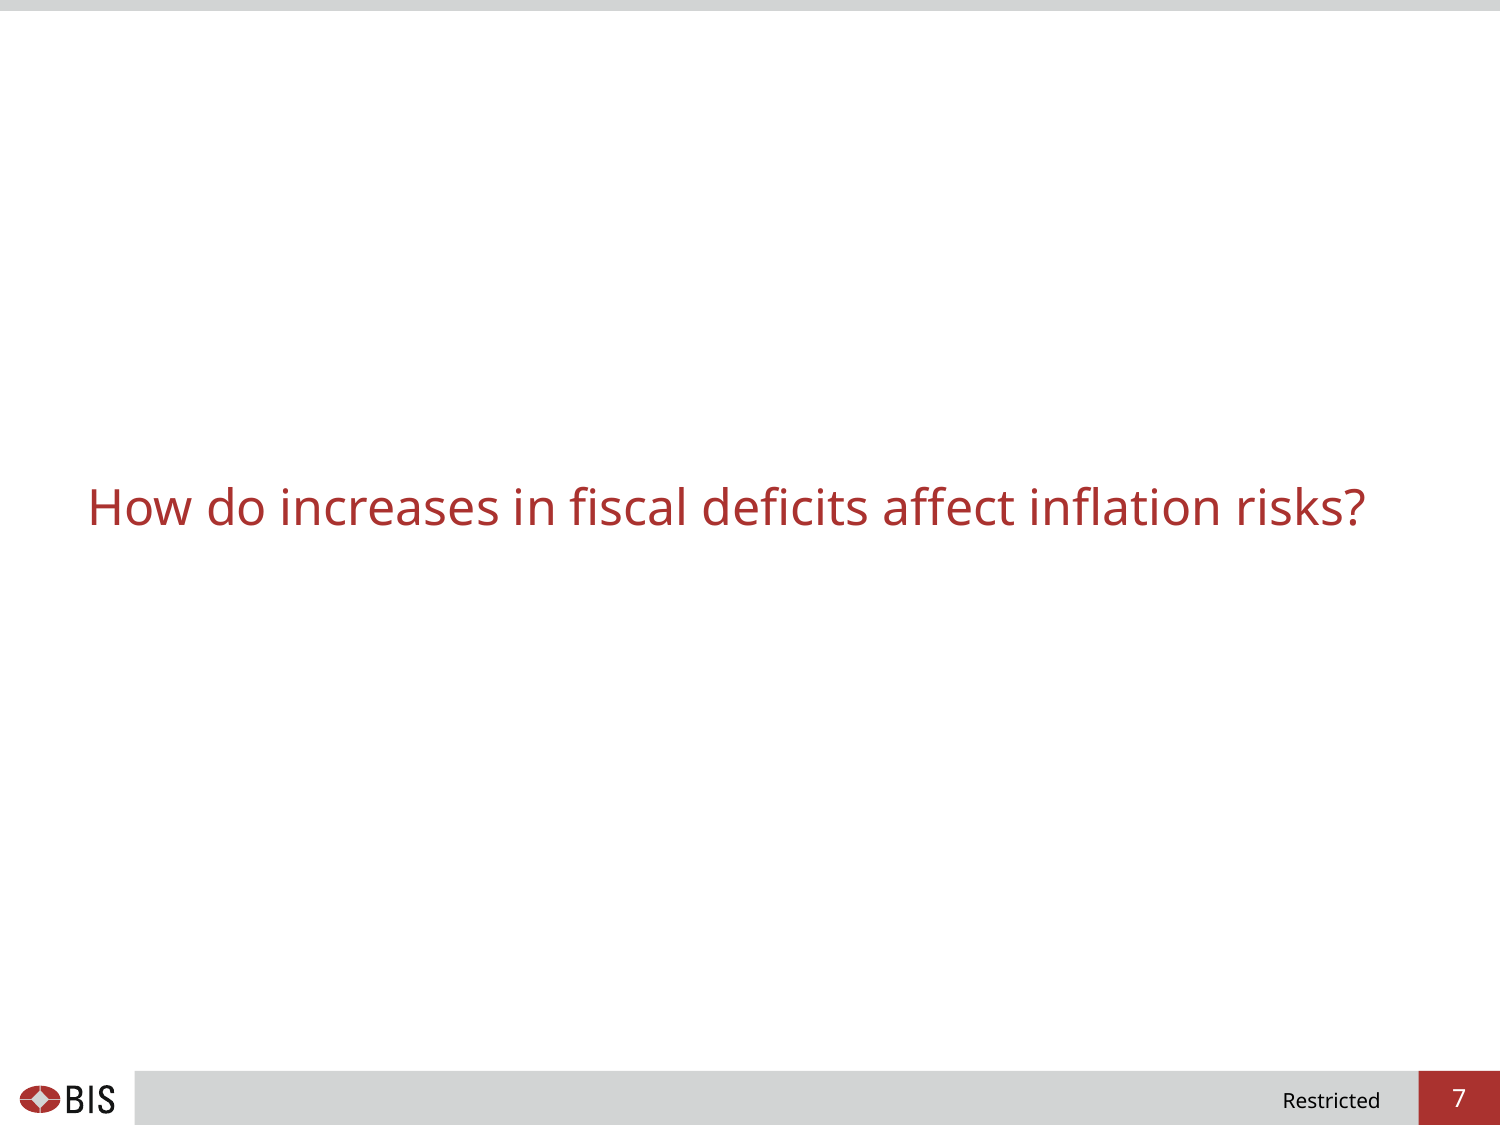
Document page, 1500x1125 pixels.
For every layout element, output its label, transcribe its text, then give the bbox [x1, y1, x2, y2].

title How do increases in fiscal deficits affect inflation risks? [87, 474, 1397, 552]
slide_number 7 [1418, 1074, 1500, 1125]
